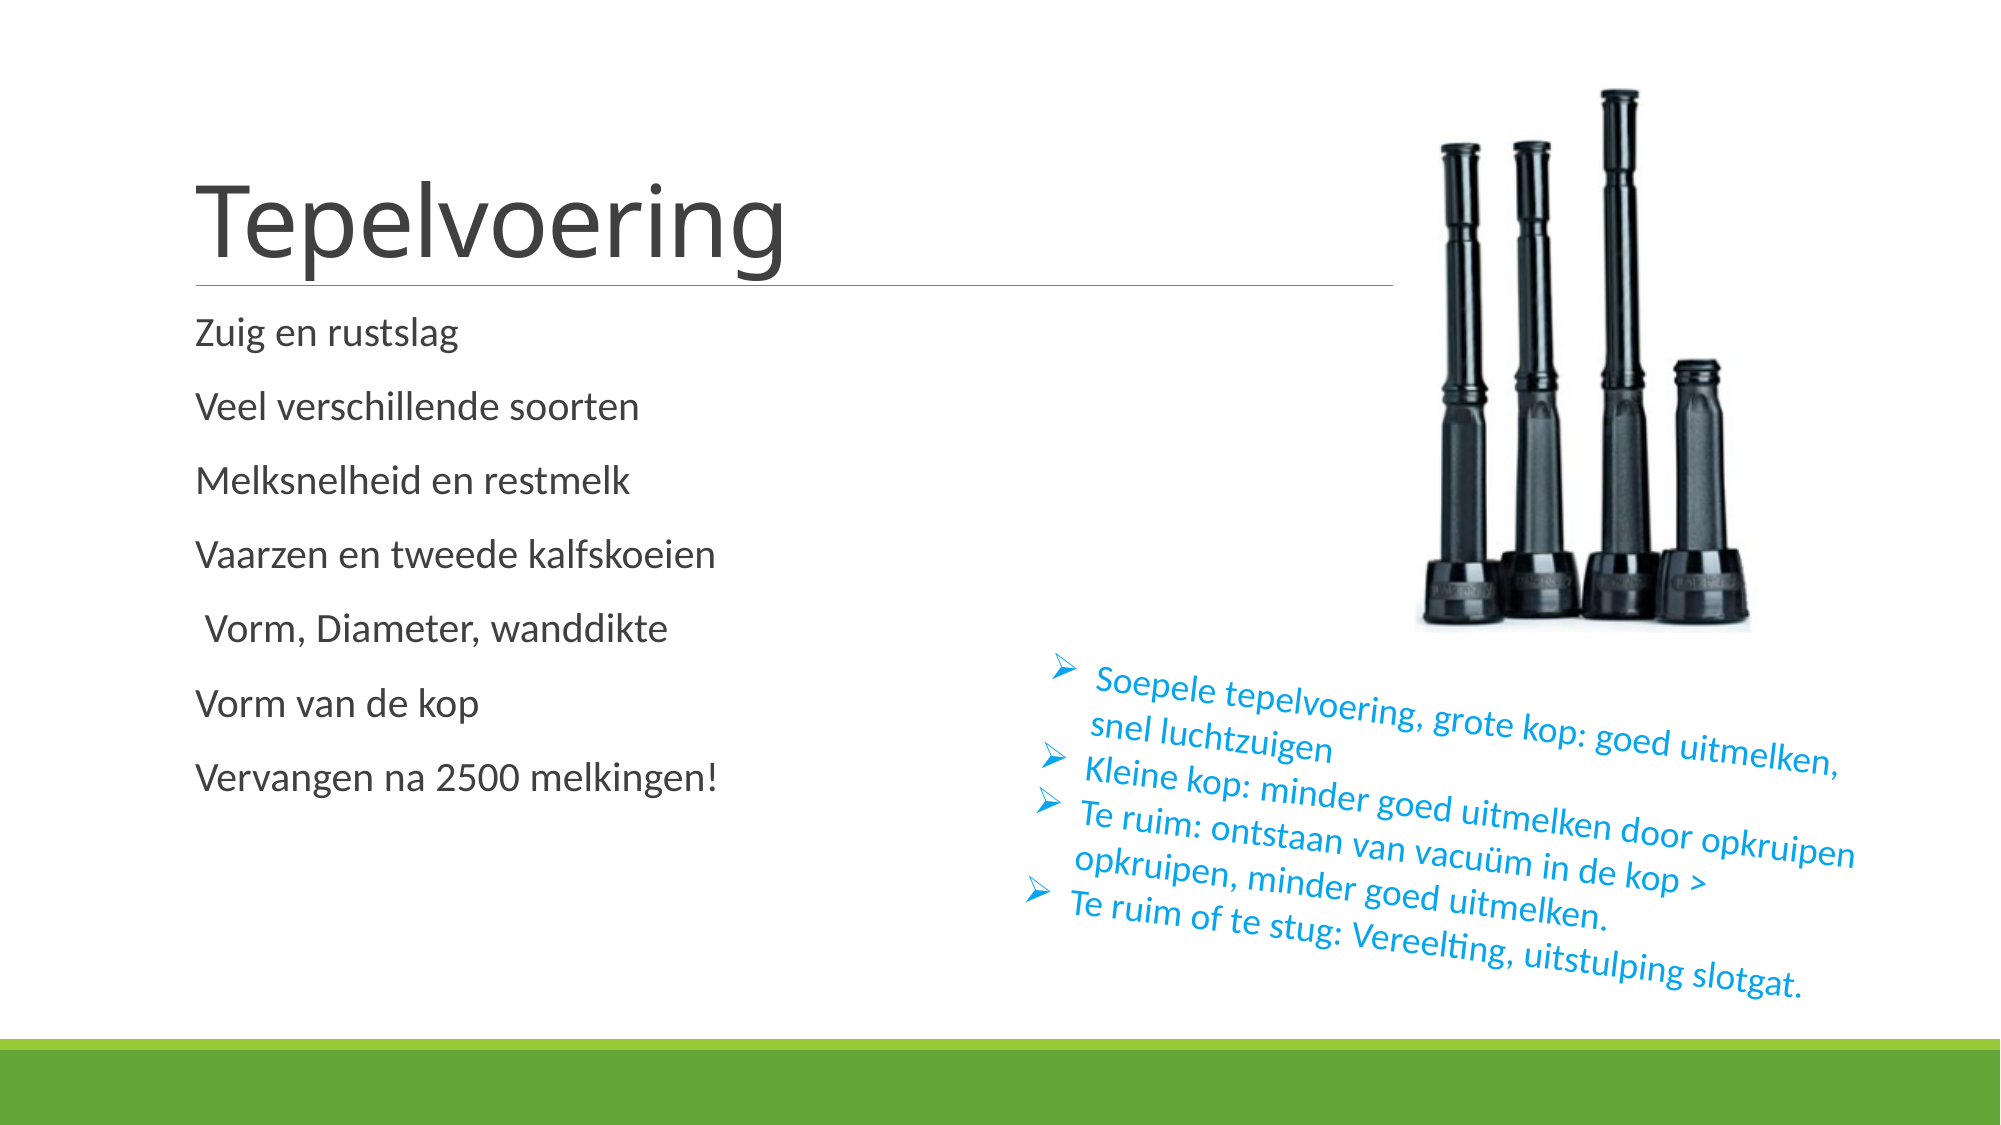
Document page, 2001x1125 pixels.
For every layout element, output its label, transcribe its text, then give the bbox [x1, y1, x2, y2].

title Tepelvoering [180, 47, 1389, 285]
list Zuig en rustslag Veel verschillende soorten Melksnelheid en restmelk Vaarzen en tweede kalfskoeien Vorm, Diameter, wanddikte Vorm van de kop Vervangen na 2500 melkingen! [180, 302, 1830, 963]
text_box Soepele tepelvoering, grote kop: goed uitmelken, snel luchtzuigen Kleine kop: minder goed uitmelken door opkruipen Te ruim: ontstaan van vacuüm in de kop > opkruipen, minder goed uitmelken. Te ruim of te stug: Vereelting, uitstulping slotgat. [1000, 638, 1906, 1068]
picture [1392, 36, 1833, 651]
